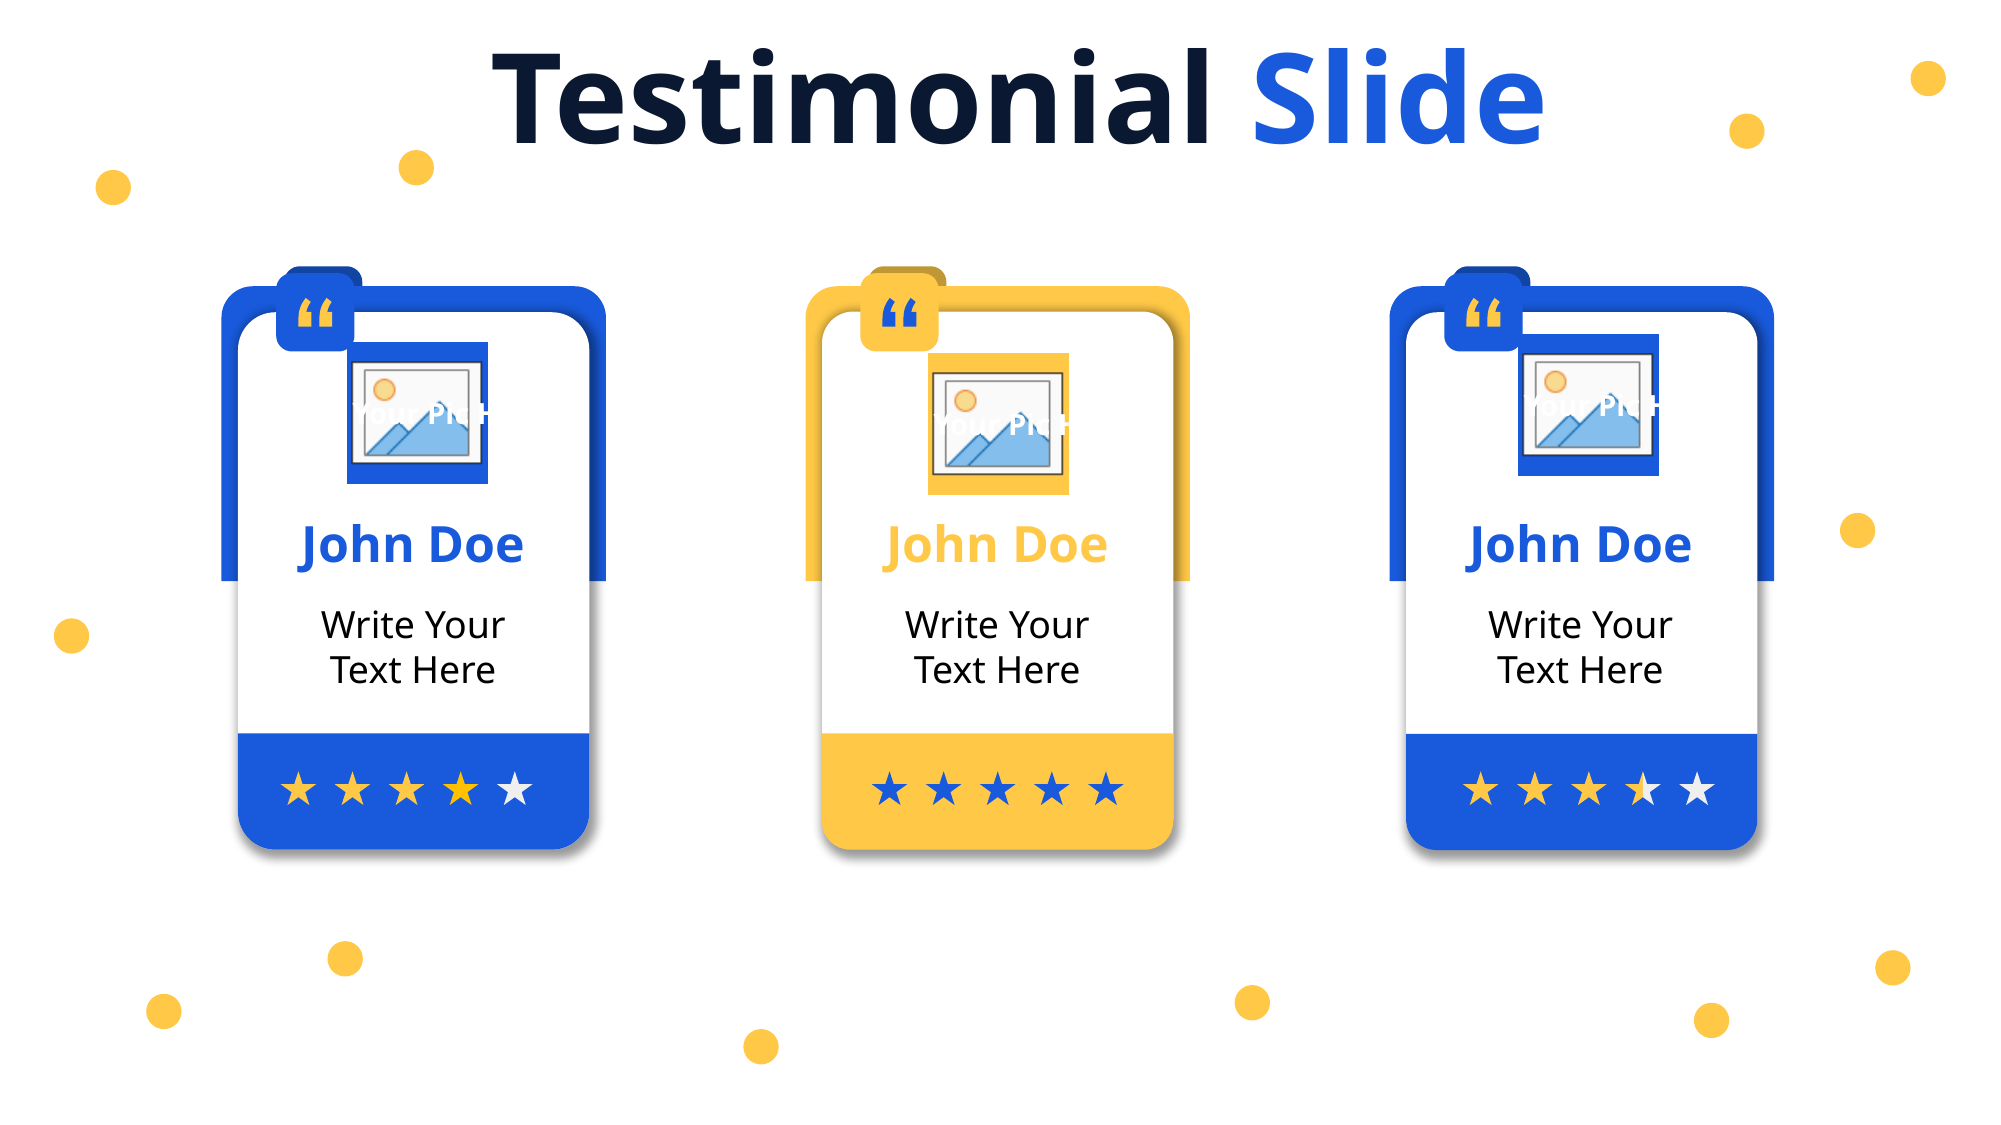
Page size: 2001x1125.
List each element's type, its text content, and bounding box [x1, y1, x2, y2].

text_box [1388, 265, 1775, 851]
picture [1517, 334, 1659, 476]
text_box [1693, 1002, 1730, 1039]
text_box [1875, 950, 1911, 986]
text_box Testimonial Slide [475, 11, 1564, 177]
text_box [327, 941, 363, 977]
text_box [1234, 985, 1270, 1021]
text_box [53, 618, 90, 654]
text_box [1910, 60, 1946, 97]
picture [927, 353, 1069, 495]
text_box [1729, 113, 1765, 149]
text_box [743, 1029, 779, 1065]
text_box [804, 265, 1191, 850]
text_box [1839, 512, 1876, 549]
text_box [95, 169, 131, 206]
picture [346, 342, 488, 484]
text_box [398, 150, 434, 186]
text_box [146, 993, 182, 1030]
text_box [220, 265, 607, 851]
